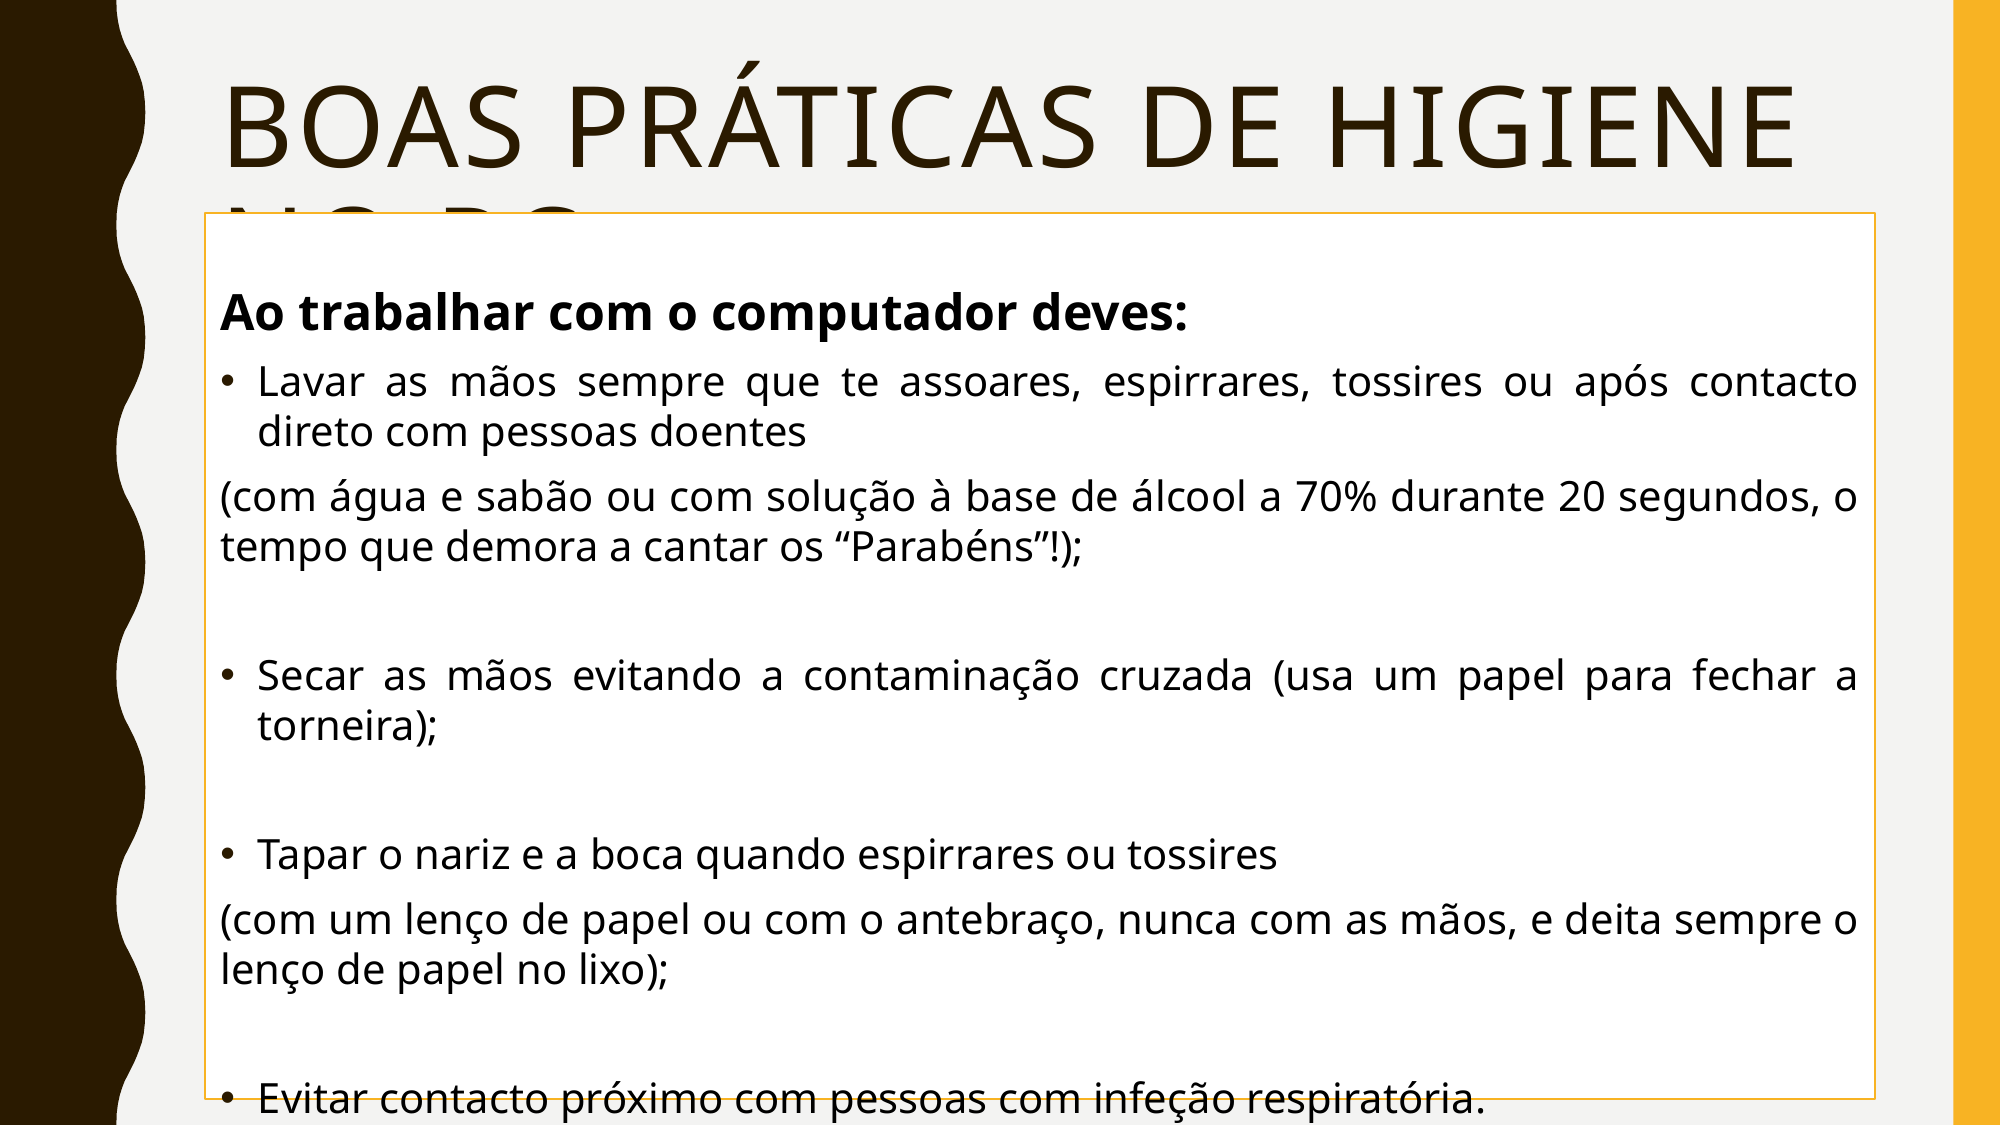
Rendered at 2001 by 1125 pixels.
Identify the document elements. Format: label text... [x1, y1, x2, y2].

title boas práticas de higiene no pc [205, 62, 1875, 212]
text_box Ao trabalhar com o computador deves: Lavar as mãos sempre que te assoares, espirrares, tossires ou após contacto direto com pessoas doentes (com água e sabão ou com solução à base de álcool a 70% durante 20 segundos, o tempo que demora a cantar os “Parabéns”!); Secar as mãos evitando a contaminação cruzada (usa um papel para fechar a torneira); Tapar o nariz e a boca quando espirrares ou tossires (com um lenço de papel ou com o antebraço, nunca com as mãos, e deita sempre o lenço de papel no lixo); Evitar contacto próximo com pessoas com infeção respiratória. [204, 212, 1876, 1100]
